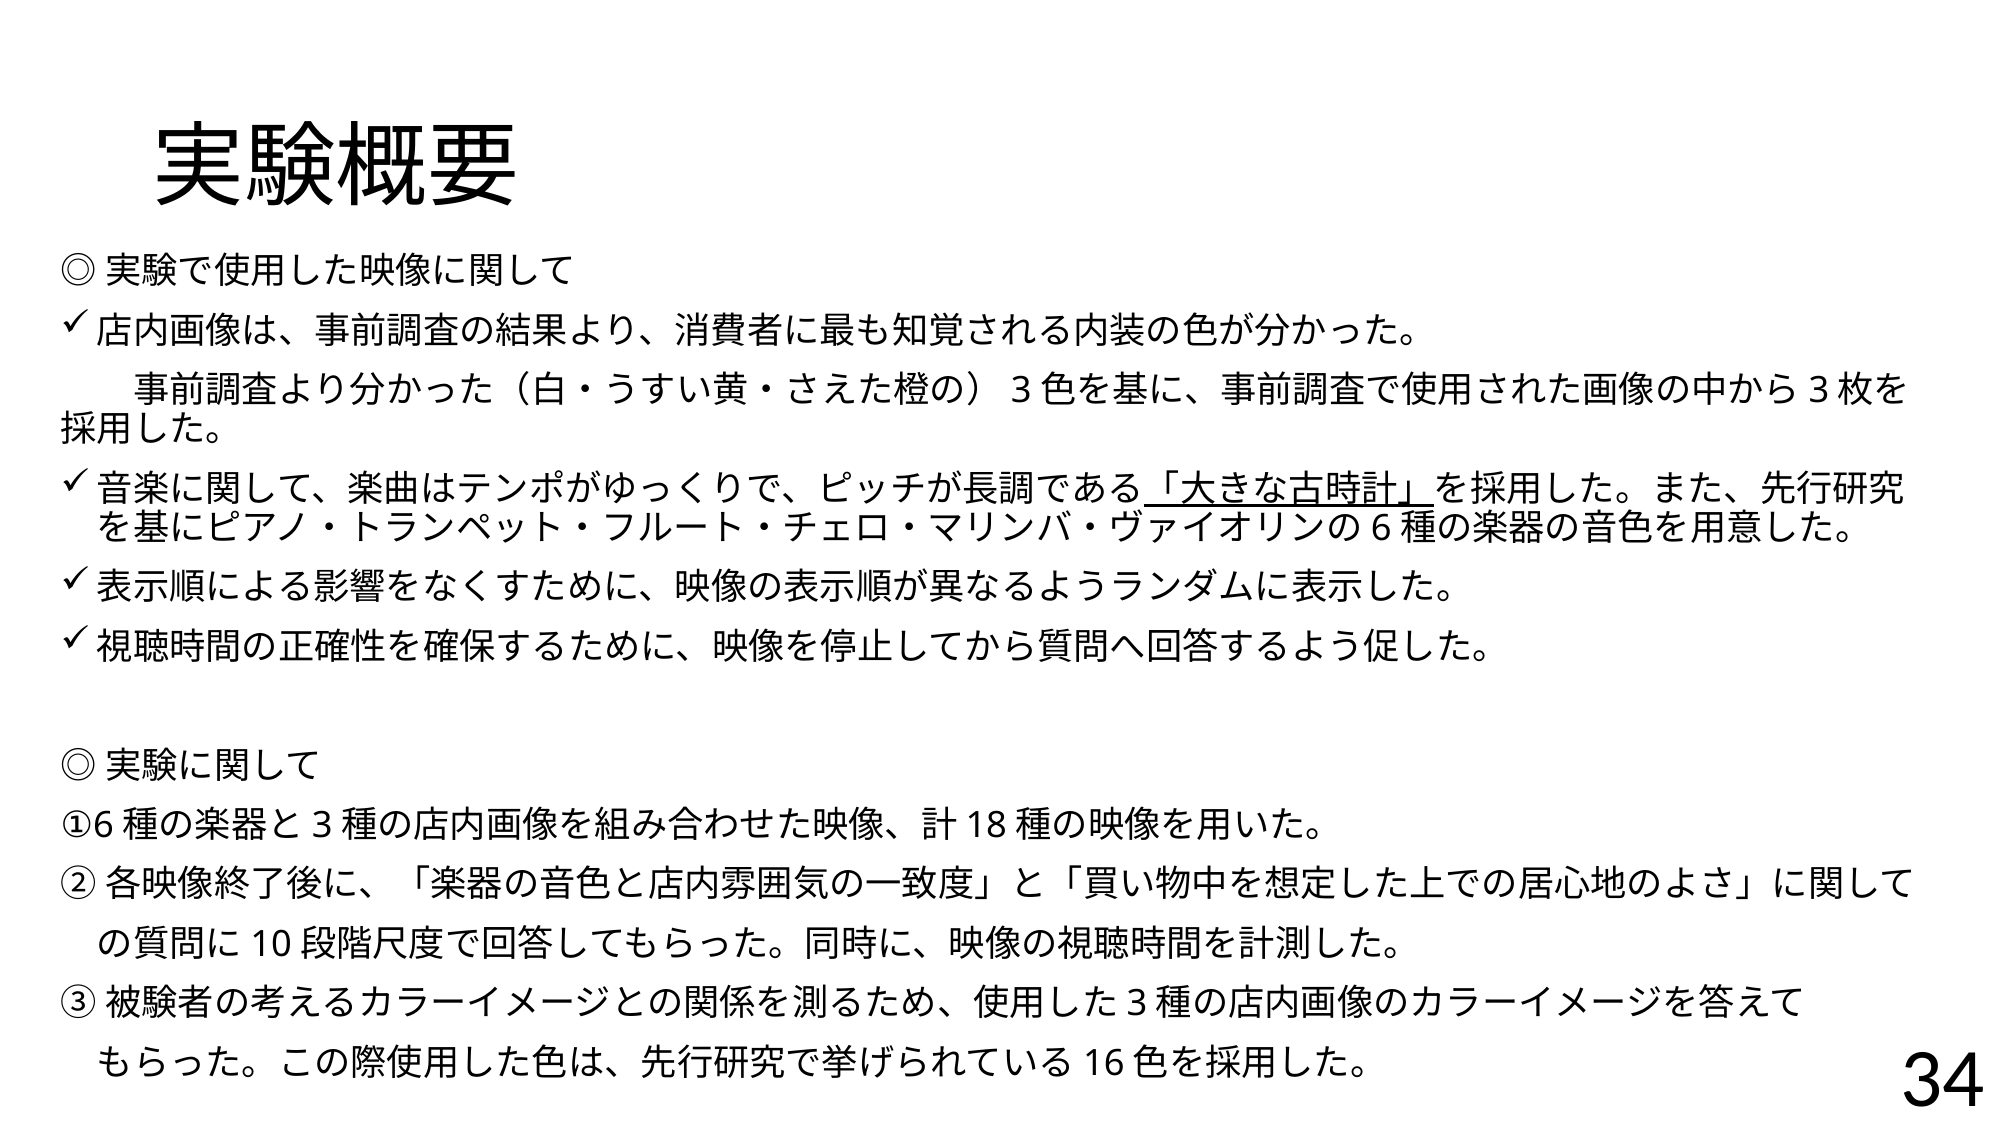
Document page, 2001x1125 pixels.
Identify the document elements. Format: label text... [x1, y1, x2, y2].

slide_number 34 [1550, 1042, 2000, 1103]
list ◎実験で使用した映像に関して 店内画像は、事前調査の結果より、消費者に最も知覚される内装の色が分かった。 事前調査より分かった（白・うすい黄・さえた橙の）3色を基に、事前調査で使用された画像の中から3枚を採用した。 音楽に関して、楽曲はテンポがゆっくりで、ピッチが長調である「大きな古時計」を採用した。また、先行研究を基にピアノ・トランペット・フルート・チェロ・マリンバ・ヴァイオリンの6種の楽器の音色を用意した。 表示順による影響をなくすために、映像の表示順が異なるようランダムに表示した。 視聴時間の正確性を確保するために、映像を停止してから質問へ回答するよう促した。 ◎実験に関して ①6種の楽器と3種の店内画像を組み合わせた映像、計18種の映像を用いた。 ②各映像終了後に、「楽器の音色と店内雰囲気の一致度」と「買い物中を想定した上での居心地のよさ」に関して の質問に10段階尺度で回答してもらった。同時に、映像の視聴時間を計測した。 ③被験者の考えるカラーイメージとの関係を測るため、使用した3種の店内画像のカラーイメージを答えて もらった。この際使用した色は、先行研究で挙げられている16色を採用した。 [45, 244, 1955, 1112]
title 実験概要 [137, 59, 1863, 244]
